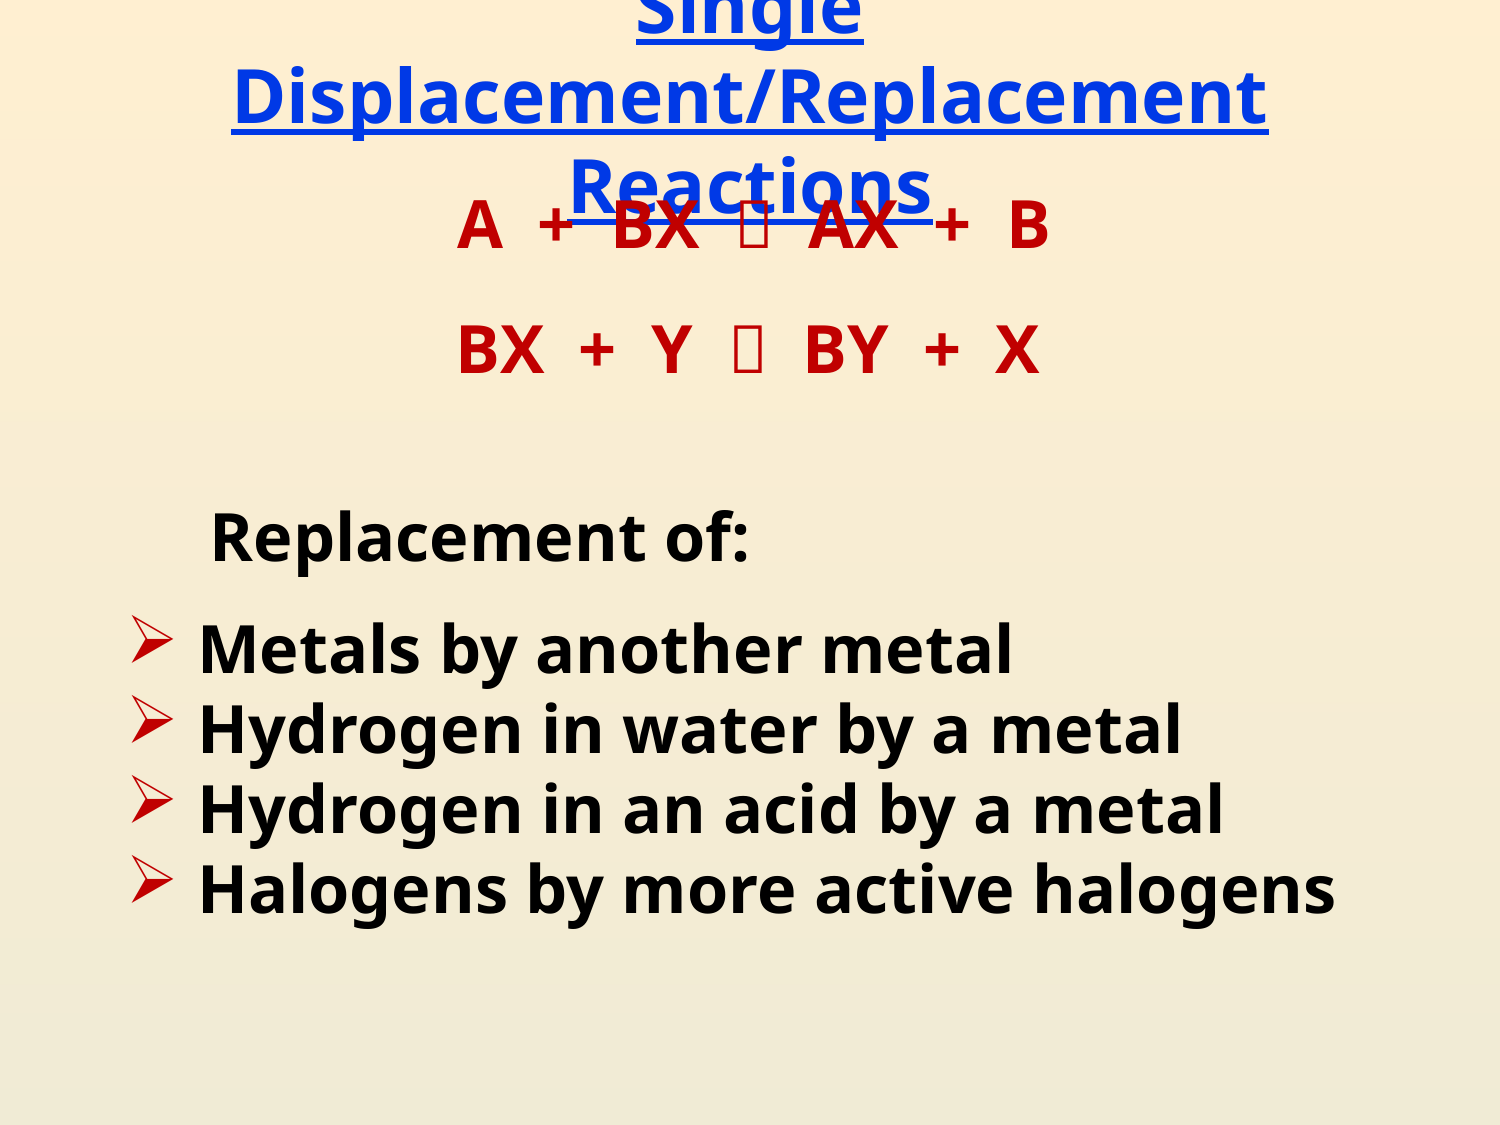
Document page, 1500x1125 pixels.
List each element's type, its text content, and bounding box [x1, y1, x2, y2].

text_box Replacement of: [194, 487, 766, 583]
text_box BX + Y  BY + X [440, 299, 1056, 395]
title Single Displacement/Replacement Reactions [112, 0, 1388, 188]
text_box Metals by another metal Hydrogen in water by a metal Hydrogen in an acid by a metal Halogens by more active halogens [111, 599, 1353, 935]
text_box A + BX  AX + B [442, 174, 1067, 270]
